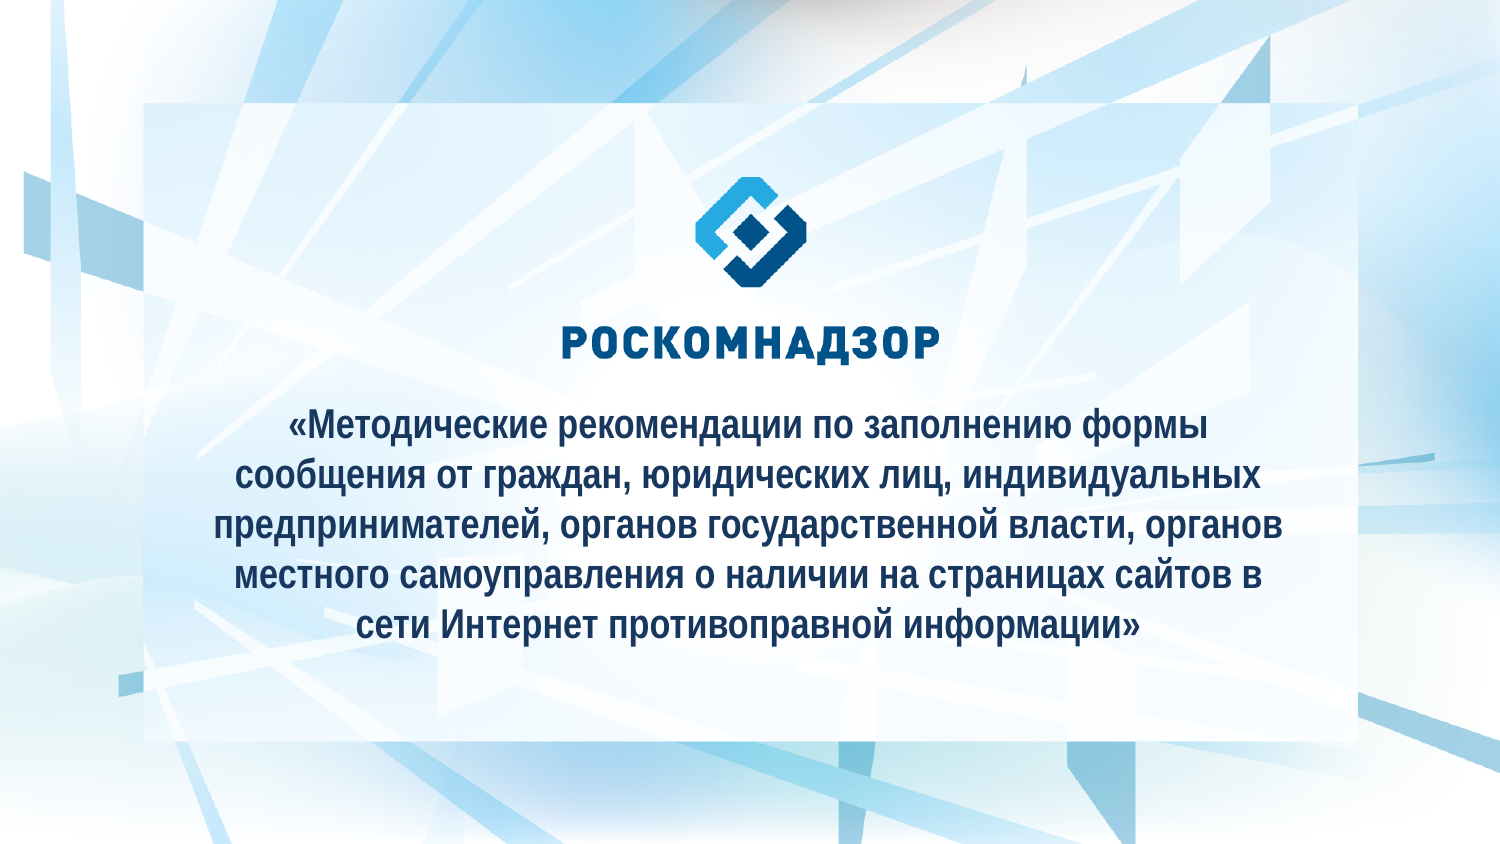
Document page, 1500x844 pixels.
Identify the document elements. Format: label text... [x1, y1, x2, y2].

text_box «Методические рекомендации по заполнению формы сообщения от граждан, юридических лиц, индивидуальных предпринимателей, органов государственной власти, органов местного самоуправления о наличии на страницах сайтов в сети Интернет противоправной информации» [177, 389, 1319, 655]
picture [0, 0, 1500, 844]
